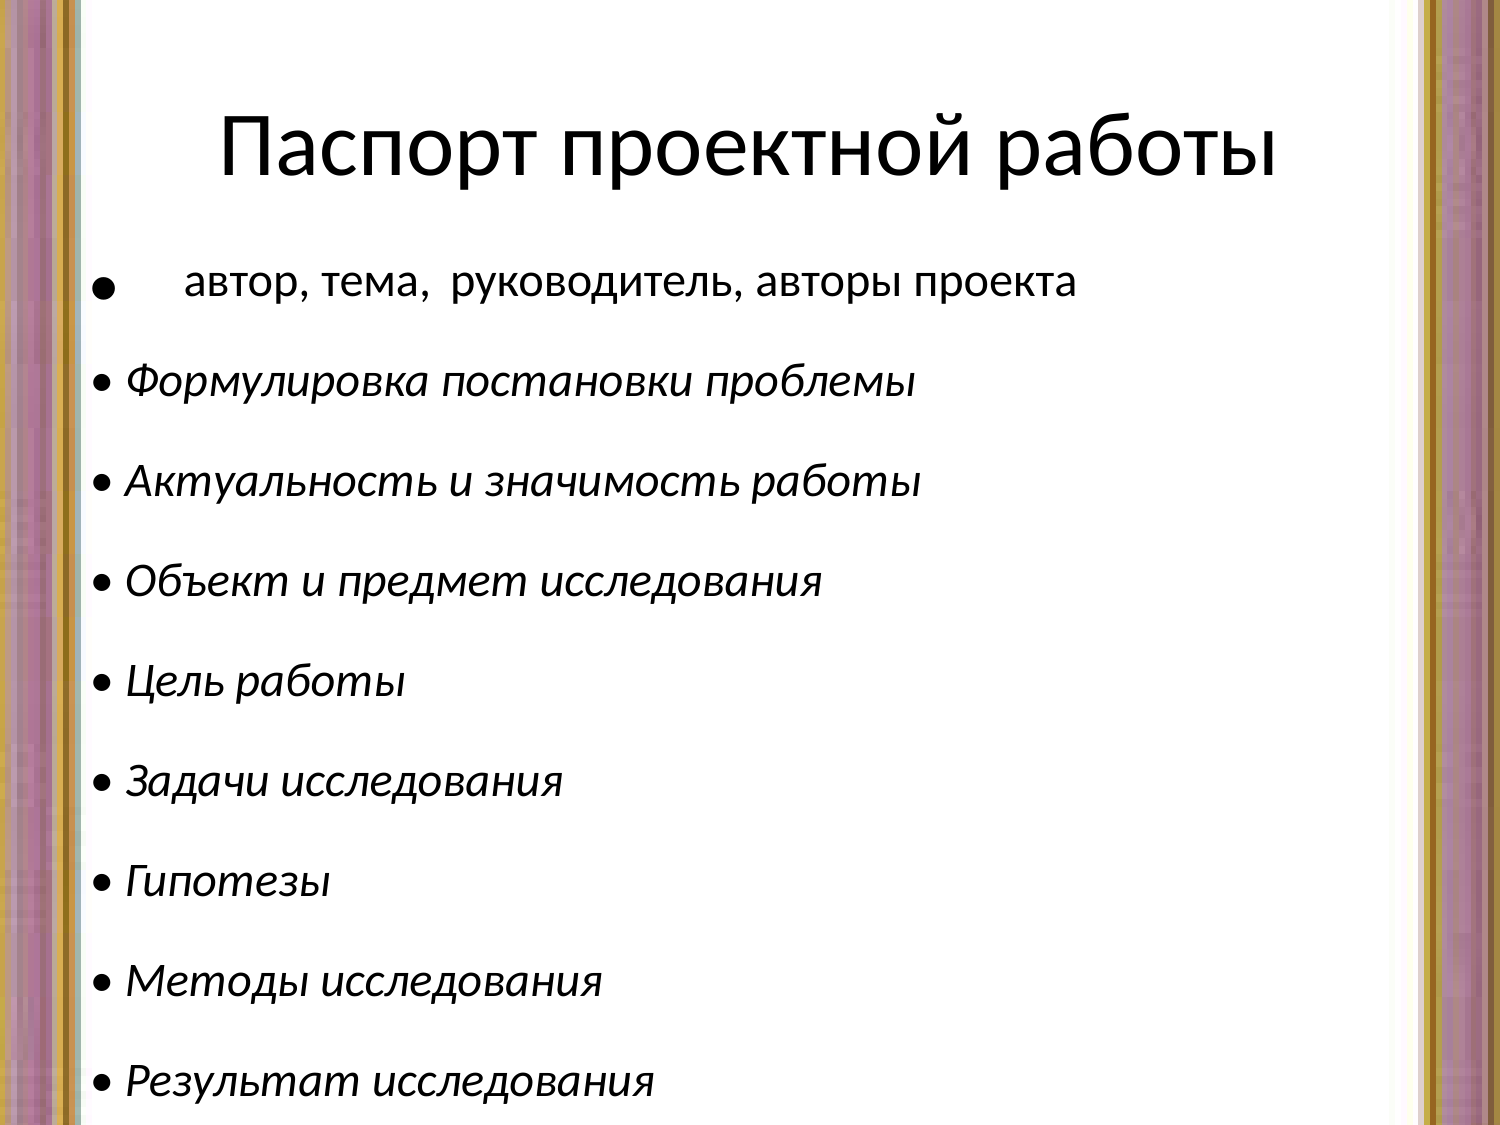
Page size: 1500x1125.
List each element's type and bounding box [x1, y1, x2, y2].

list [0, 0, 1500, 1125]
